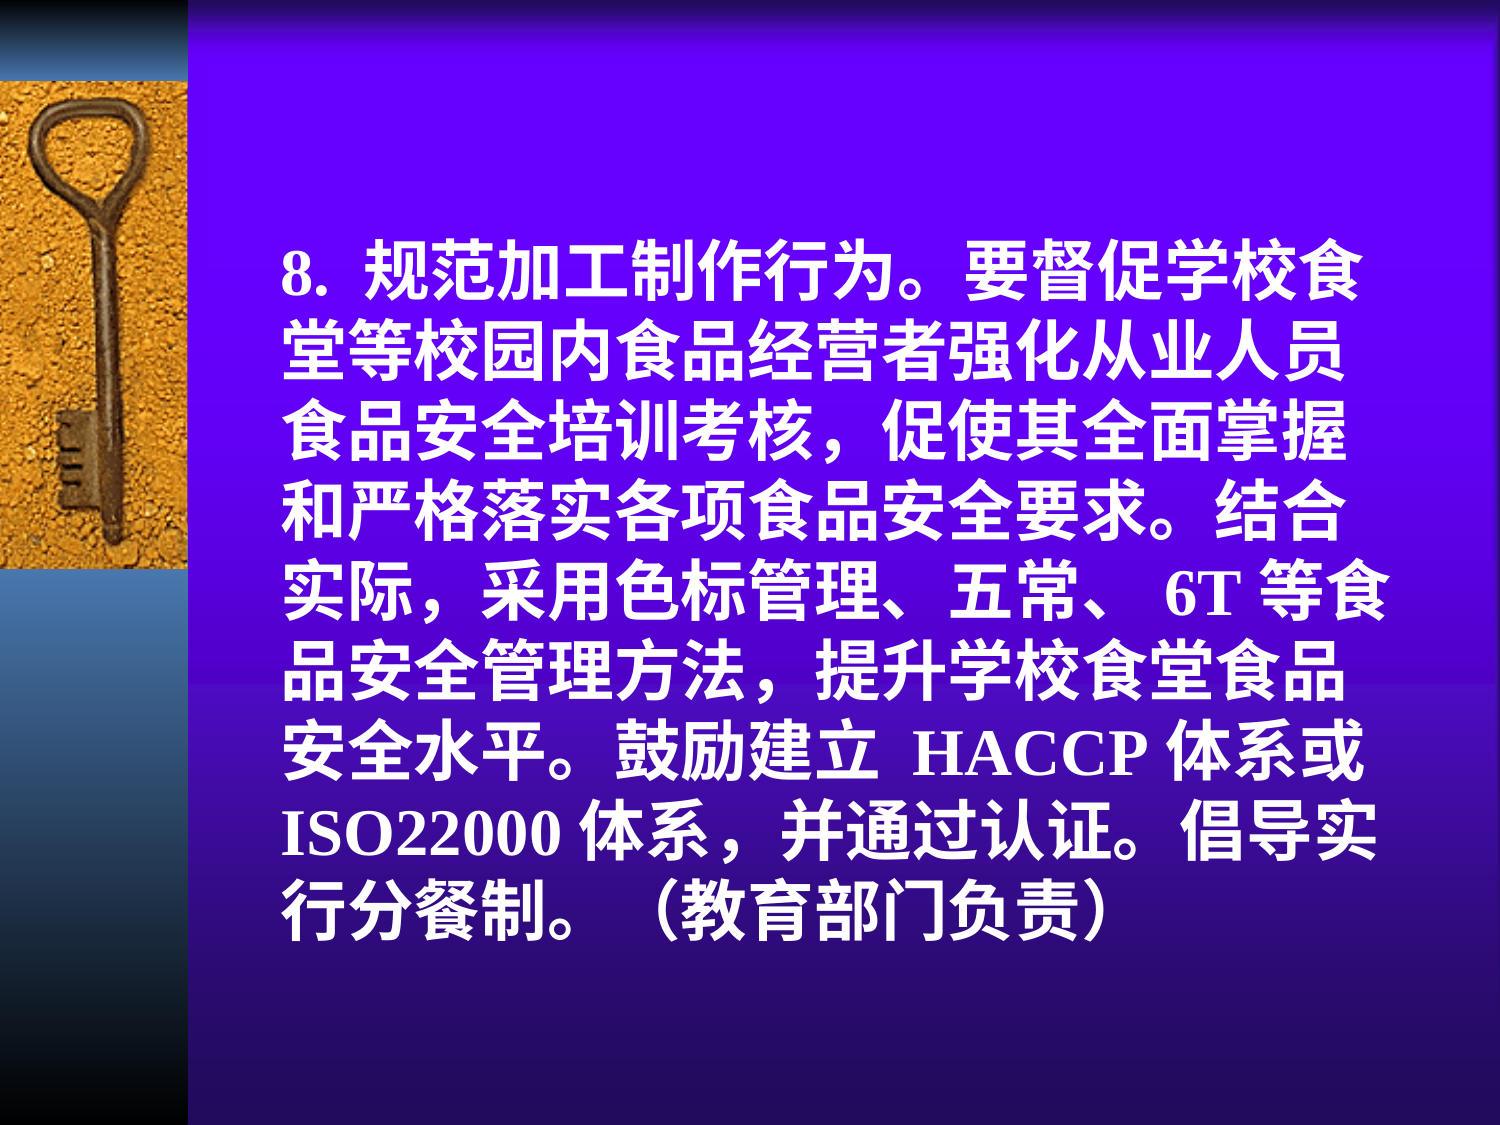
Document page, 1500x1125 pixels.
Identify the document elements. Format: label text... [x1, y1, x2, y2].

text_box 8. 规范加工制作行为。要督促学校食堂等校园内食品经营者强化从业人员食品安全培训考核，促使其全面掌握和严格落实各项食品安全要求。结合实际，采用色标管理、五常、6T等食品安全管理方法，提升学校食堂食品安全水平。鼓励建立 HACCP体系或ISO22000体系，并通过认证。倡导实行分餐制。（教育部门负责） [265, 101, 1424, 1037]
picture [0, 0, 1500, 1125]
